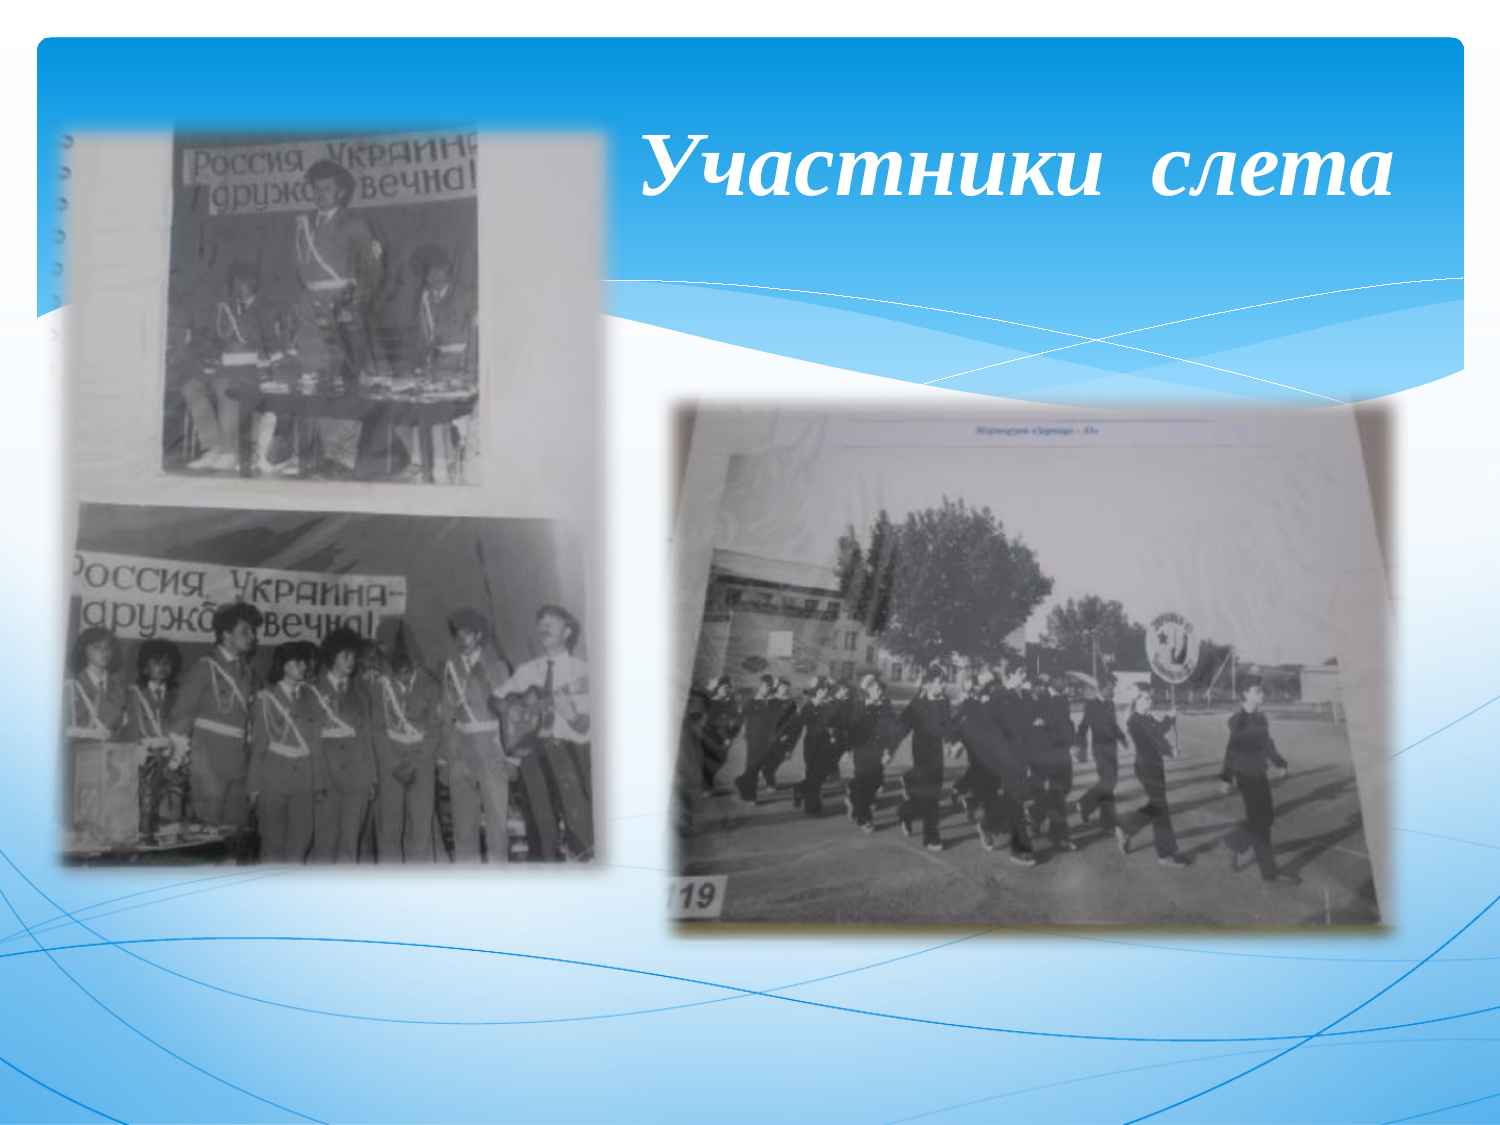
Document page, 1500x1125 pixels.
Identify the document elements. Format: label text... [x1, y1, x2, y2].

picture [655, 385, 1411, 952]
title Участники слета [608, 55, 1425, 261]
picture [43, 113, 625, 889]
